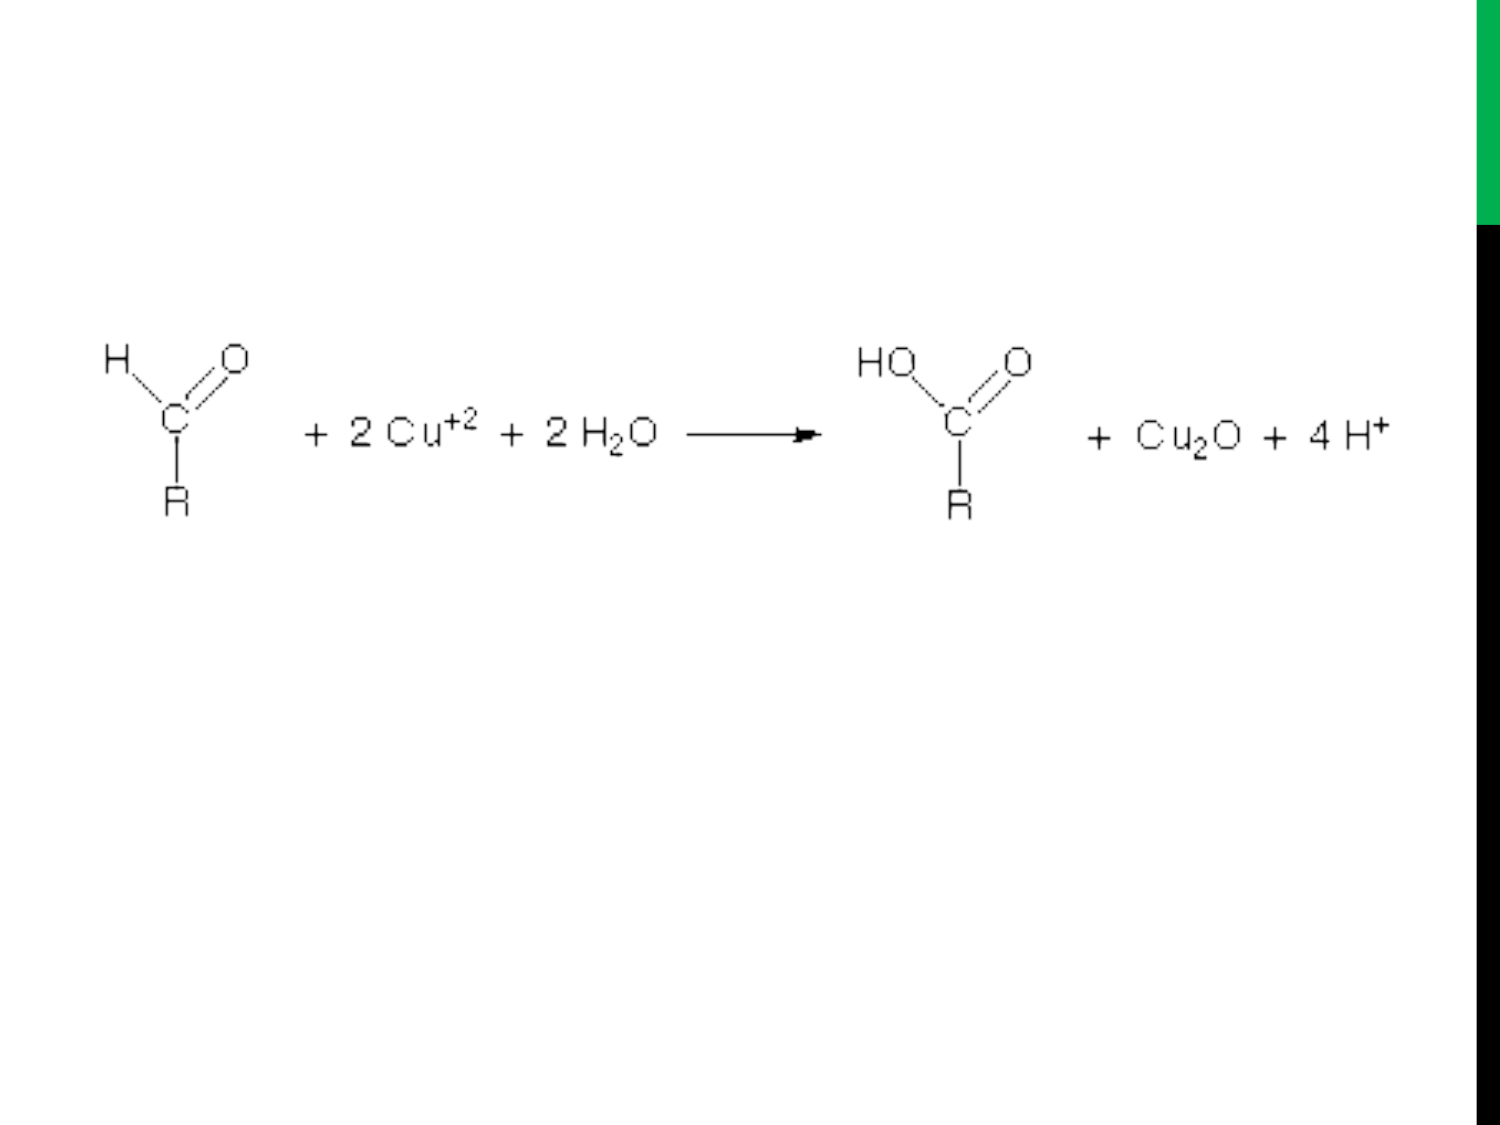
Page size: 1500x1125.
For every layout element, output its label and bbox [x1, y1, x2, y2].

picture [99, 337, 1394, 528]
